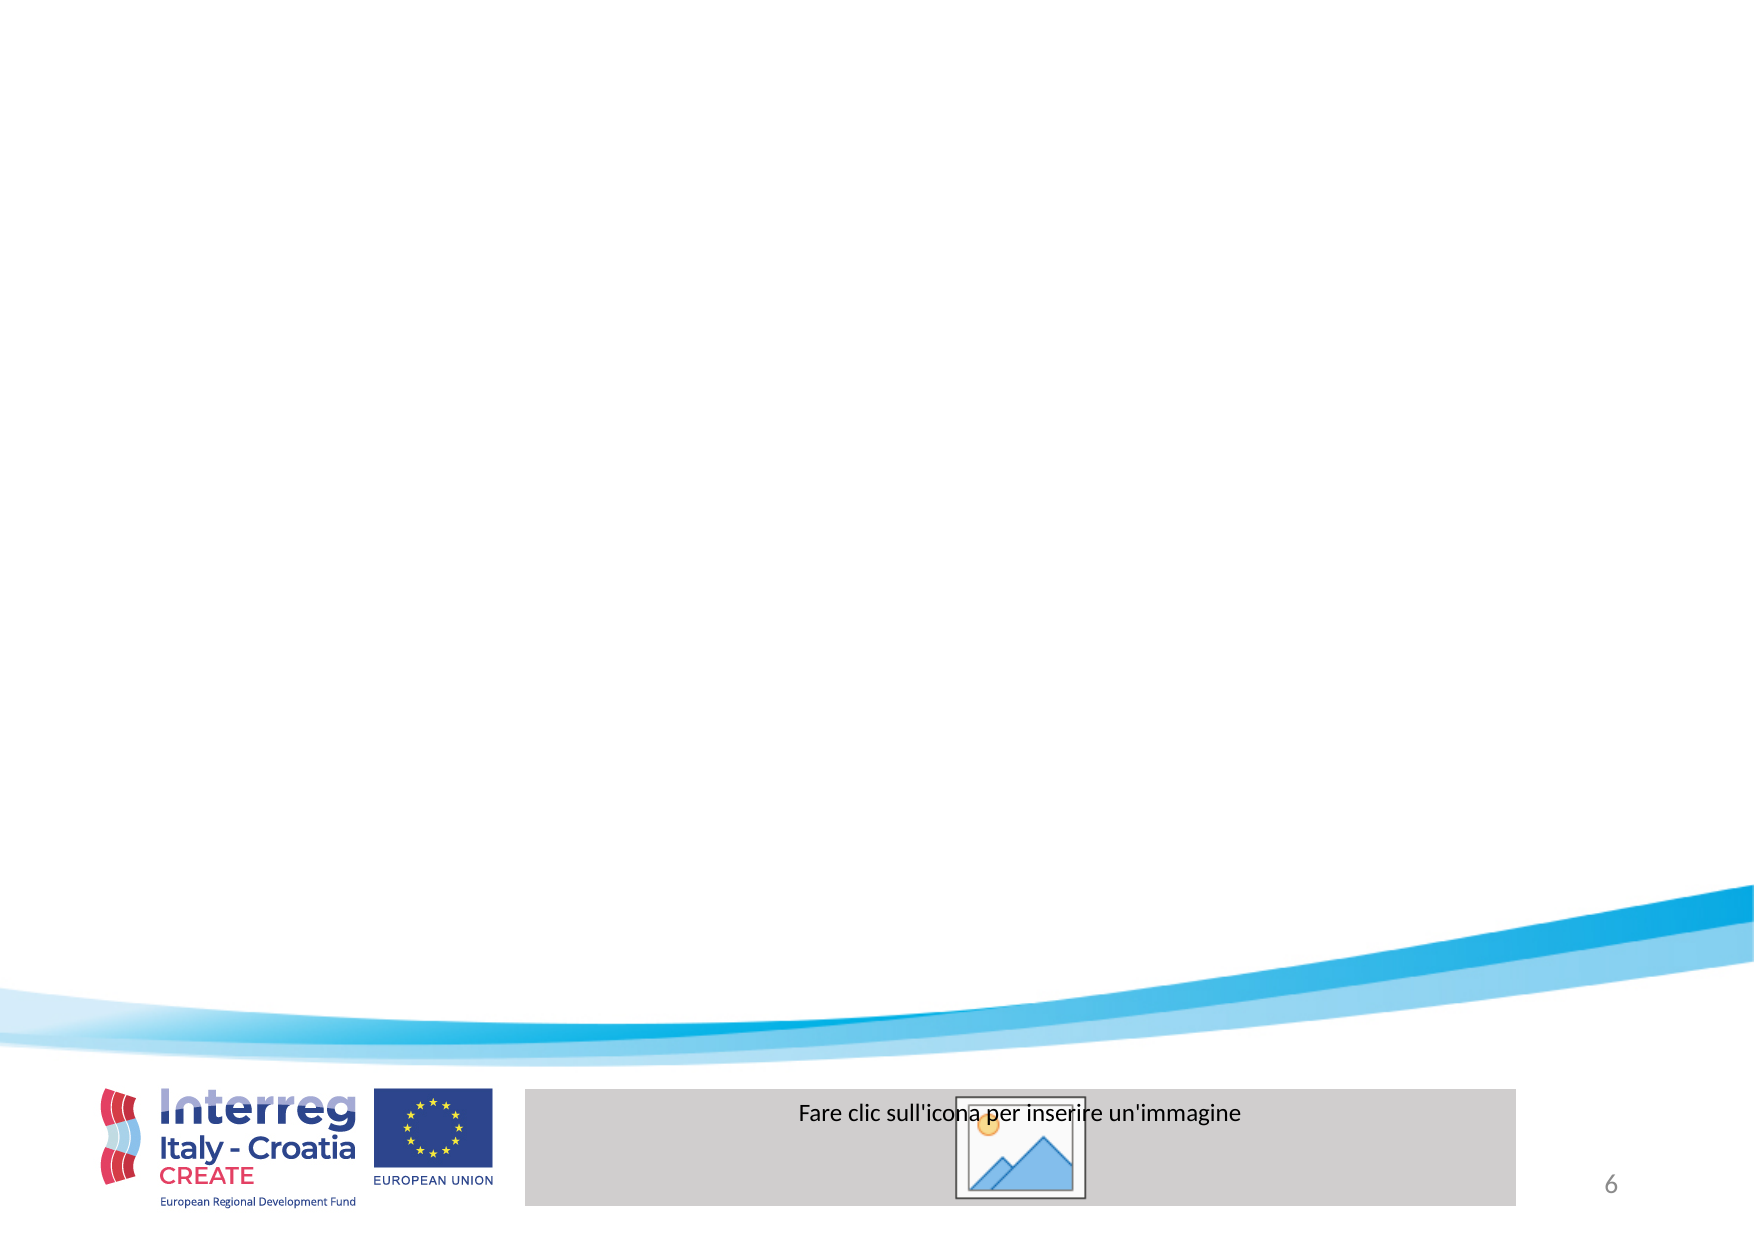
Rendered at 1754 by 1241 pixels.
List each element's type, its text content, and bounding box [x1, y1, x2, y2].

picture [0, 884, 1754, 1218]
slide_number 6 [1526, 1149, 1634, 1216]
